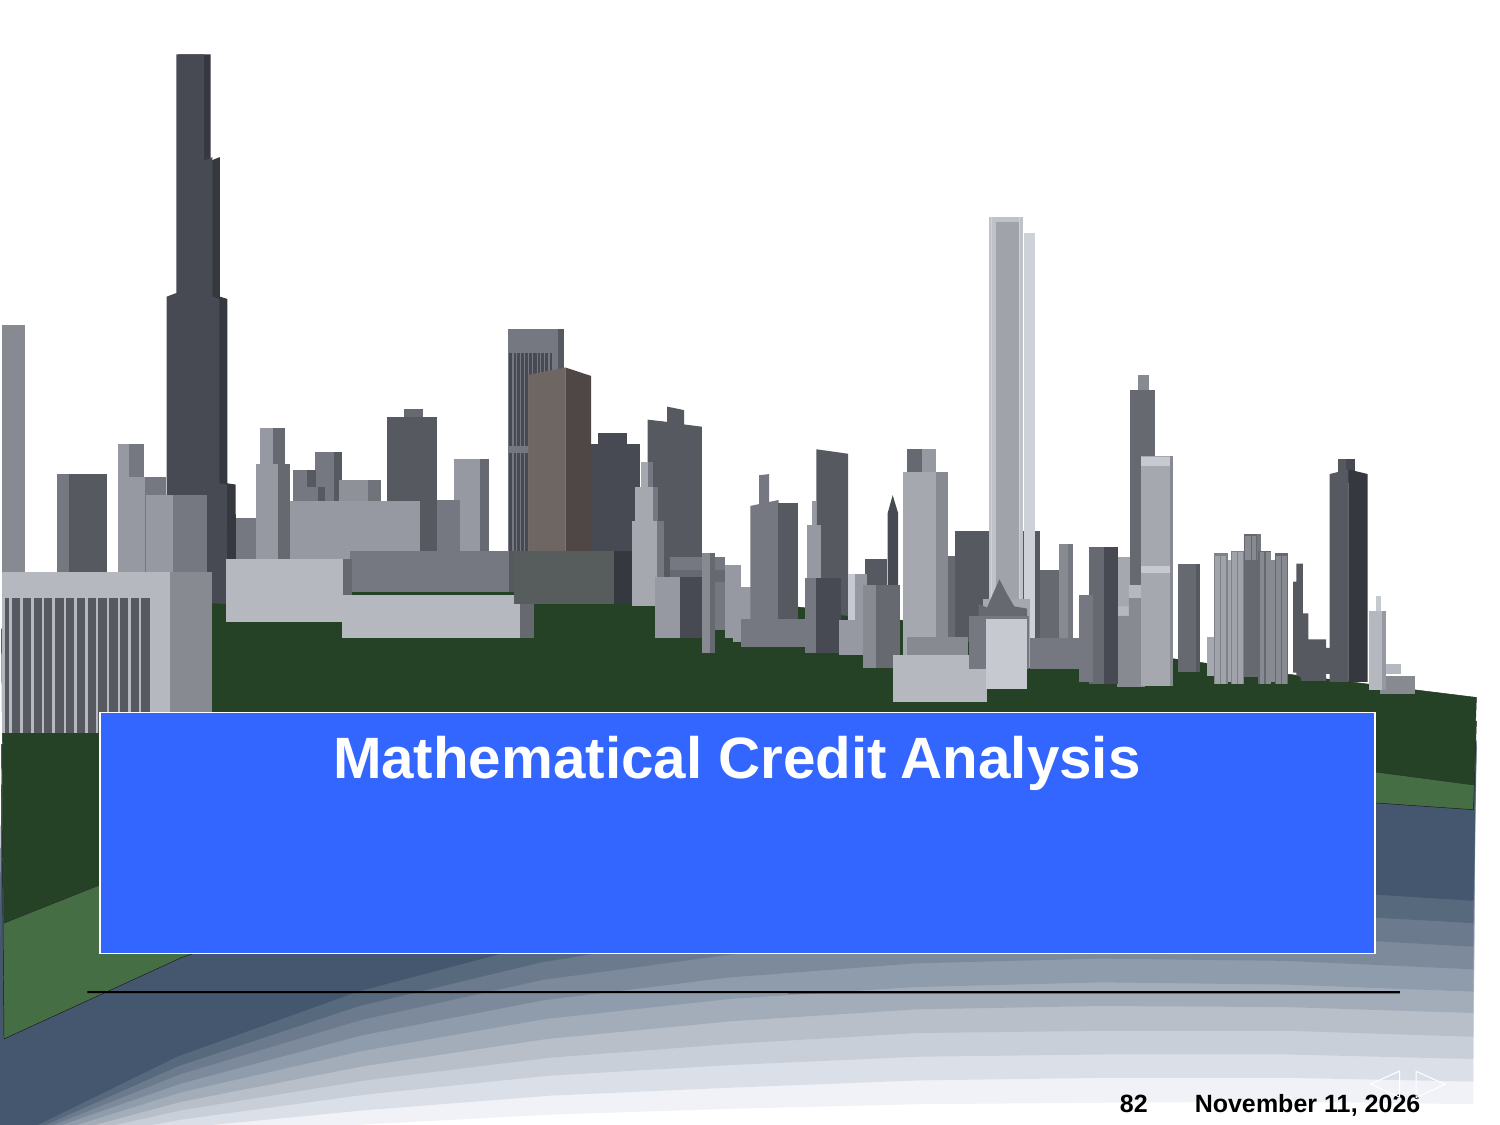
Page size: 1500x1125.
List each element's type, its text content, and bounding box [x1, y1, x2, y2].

title Mathematical Credit Analysis [99, 712, 1376, 954]
